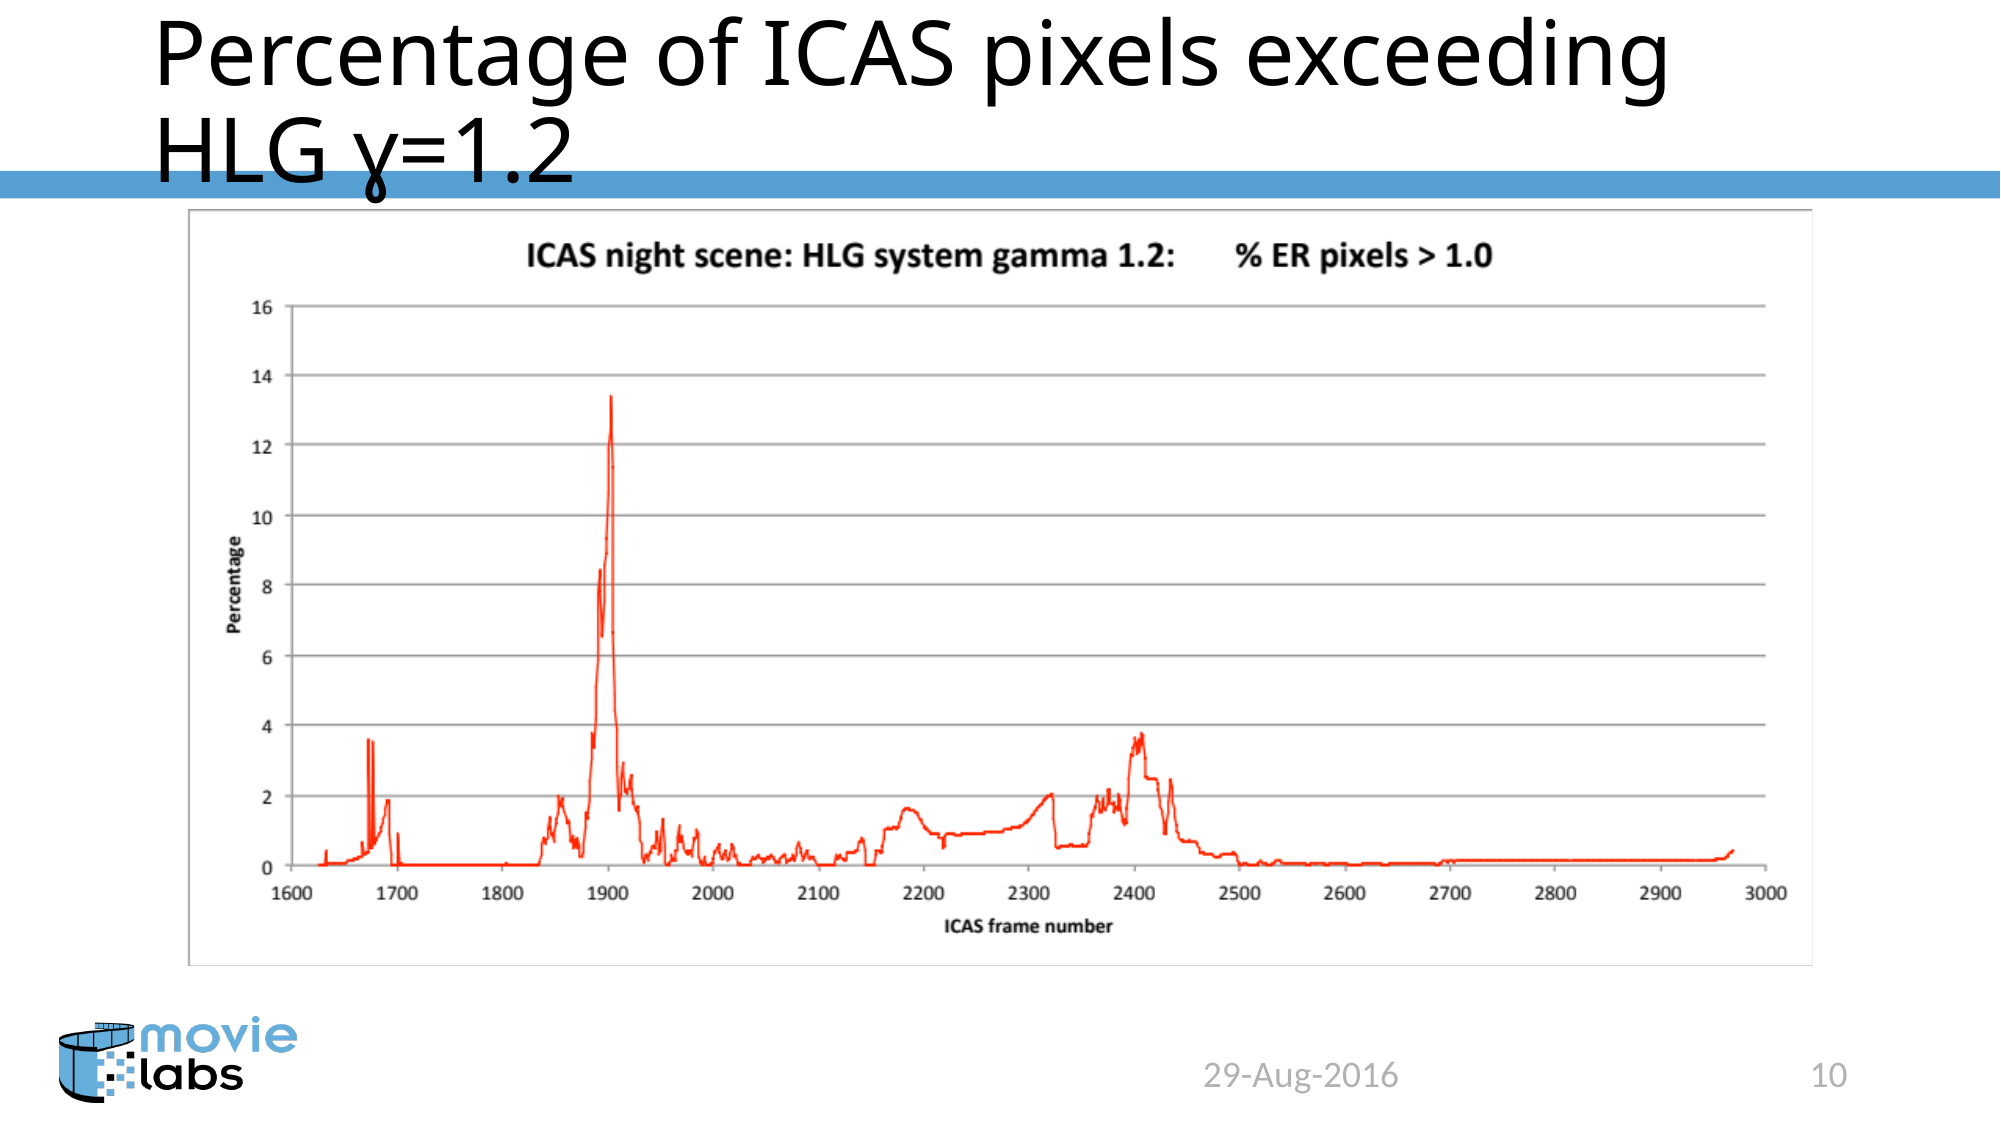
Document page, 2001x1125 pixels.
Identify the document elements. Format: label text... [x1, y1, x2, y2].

title Percentage of ICAS pixels exceeding HLG ɣ=1.2 [137, 0, 1863, 210]
picture [187, 209, 1813, 966]
slide_number 10 [1622, 1042, 1863, 1103]
slide_number 29-Aug-2016 [979, 1042, 1622, 1103]
picture [59, 1016, 297, 1103]
